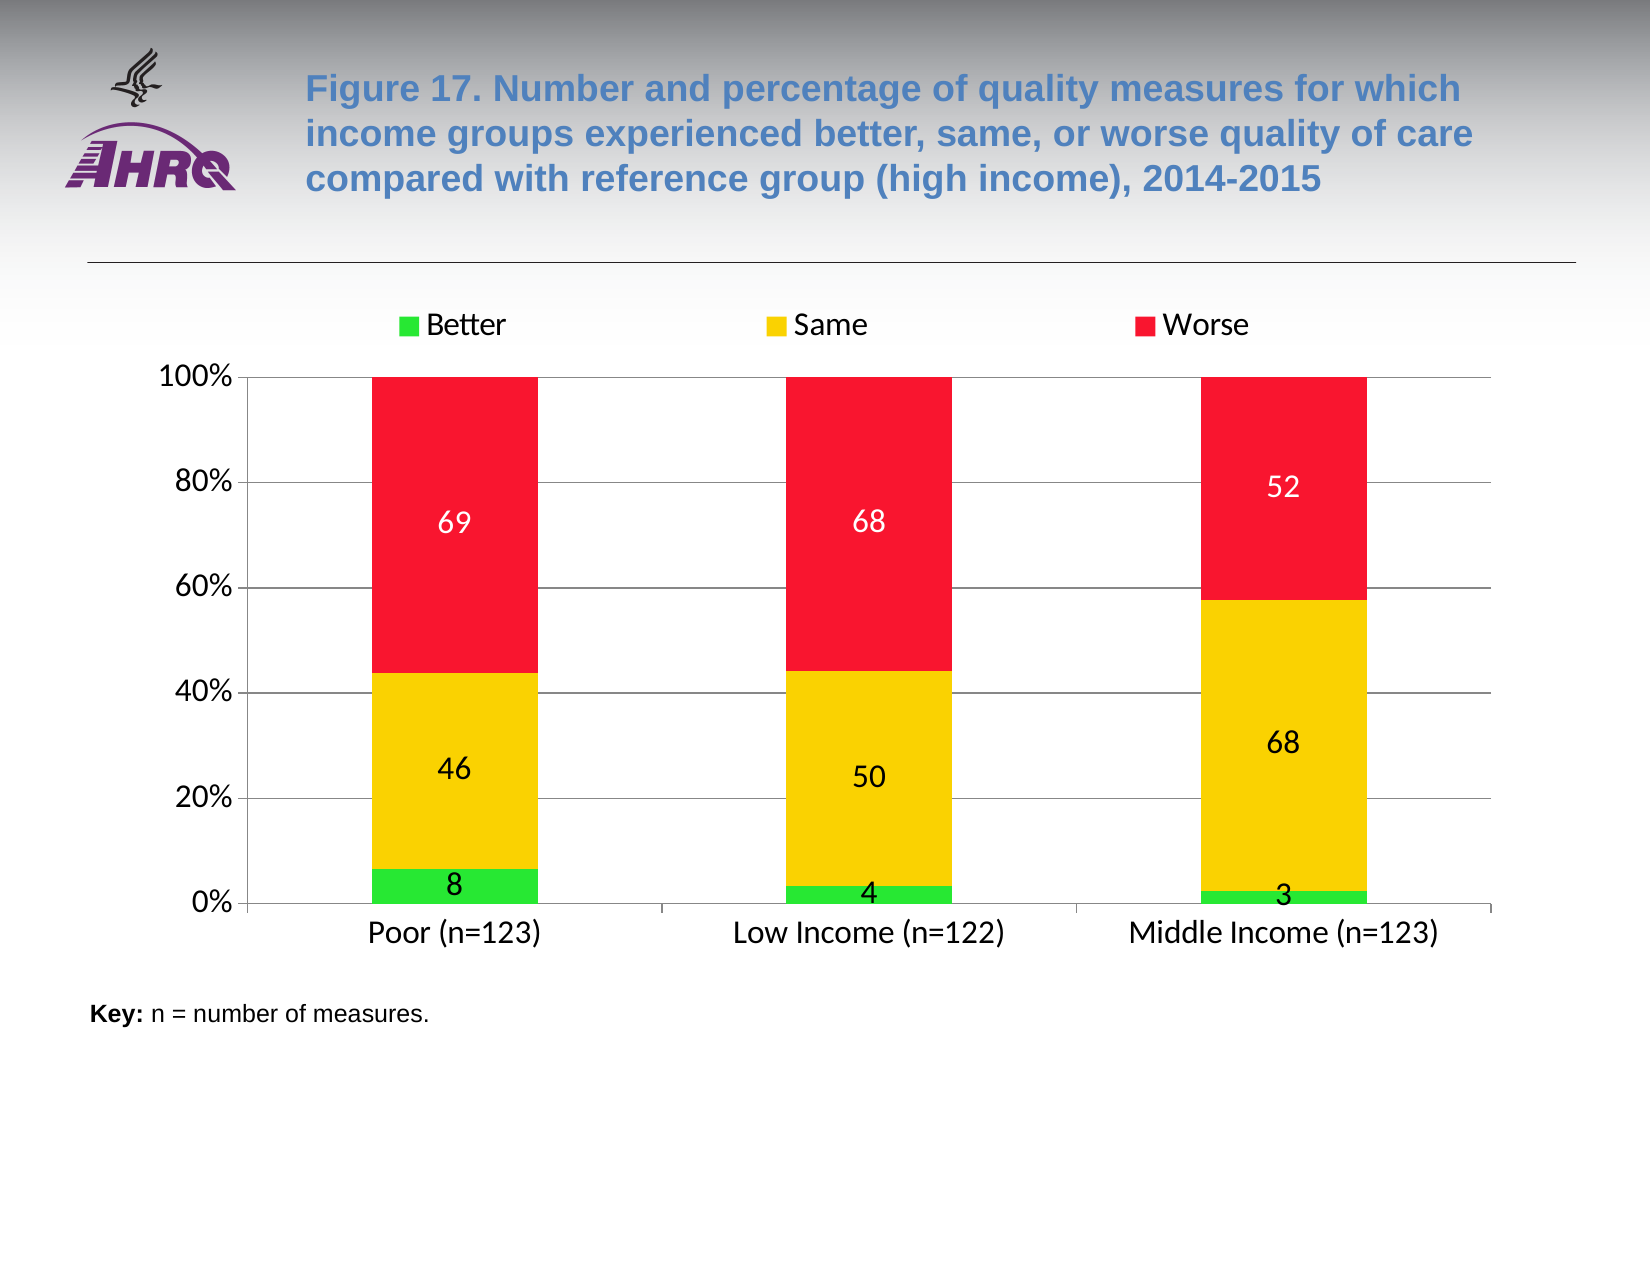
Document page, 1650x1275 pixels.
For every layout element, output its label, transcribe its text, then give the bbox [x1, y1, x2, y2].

text_box Key: n = number of measures. [74, 990, 1500, 1035]
chart [149, 299, 1501, 976]
picture [0, 0, 1650, 1275]
title Figure 17. Number and percentage of quality measures for which income groups experienced better, same, or worse quality of care compared with reference group (high income), 2014-2015 [288, 51, 1568, 213]
